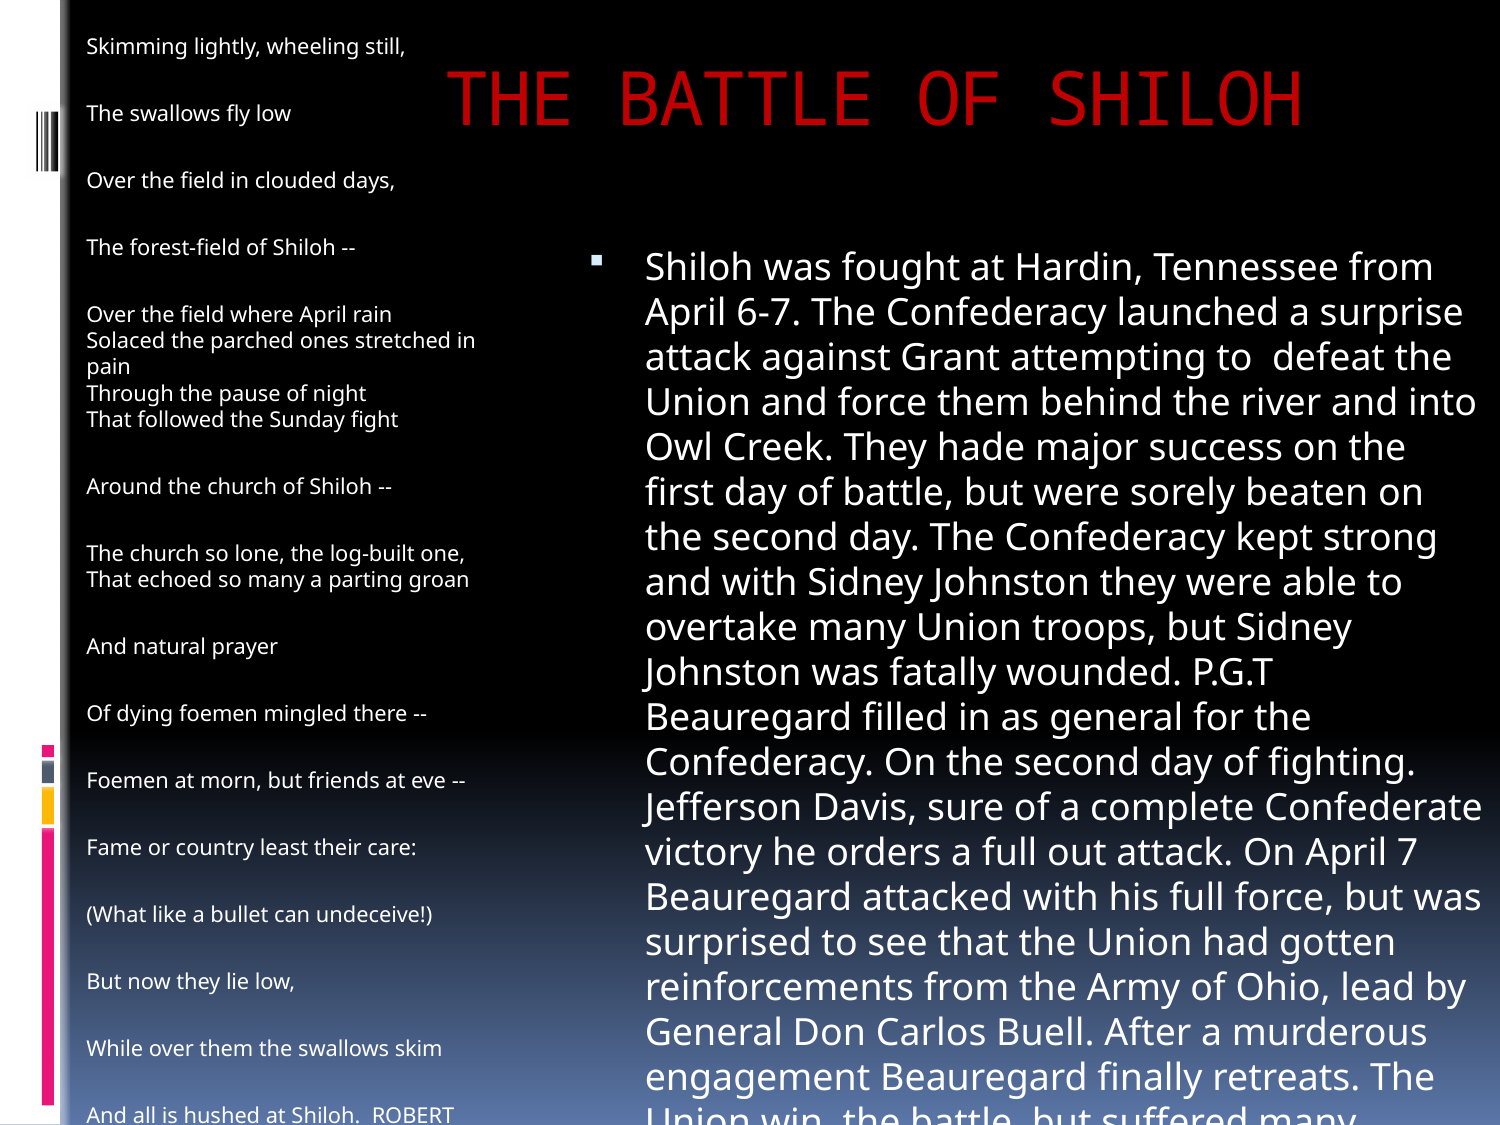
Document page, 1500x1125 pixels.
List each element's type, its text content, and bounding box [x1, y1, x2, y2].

list Skimming lightly, wheeling still, The swallows fly low Over the field in clouded days, The forest-field of Shiloh -- Over the field where April rain Solaced the parched ones stretched in pain Through the pause of night That followed the Sunday fight Around the church of Shiloh -- The church so lone, the log-built one, That echoed so many a parting groan And natural prayer Of dying foemen mingled there -- Foemen at morn, but friends at eve -- Fame or country least their care: (What like a bullet can undeceive!) But now they lie low, While over them the swallows skim And all is hushed at Shiloh. ROBERT PENN WARREN (a poem about Shiloh) [62, 24, 525, 950]
title THE BATTLE OF SHILOH [200, 0, 1500, 191]
list Shiloh was fought at Hardin, Tennessee from April 6-7. The Confederacy launched a surprise attack against Grant attempting to defeat the Union and force them behind the river and into Owl Creek. They hade major success on the first day of battle, but were sorely beaten on the second day. The Confederacy kept strong and with Sidney Johnston they were able to overtake many Union troops, but Sidney Johnston was fatally wounded. P.G.T Beauregard filled in as general for the Confederacy. On the second day of fighting. Jefferson Davis, sure of a complete Confederate victory he orders a full out attack. On April 7 Beauregard attacked with his full force, but was surprised to see that the Union had gotten reinforcements from the Army of Ohio, lead by General Don Carlos Buell. After a murderous engagement Beauregard finally retreats. The Union win the battle, but suffered many causalities. [562, 235, 1500, 1125]
